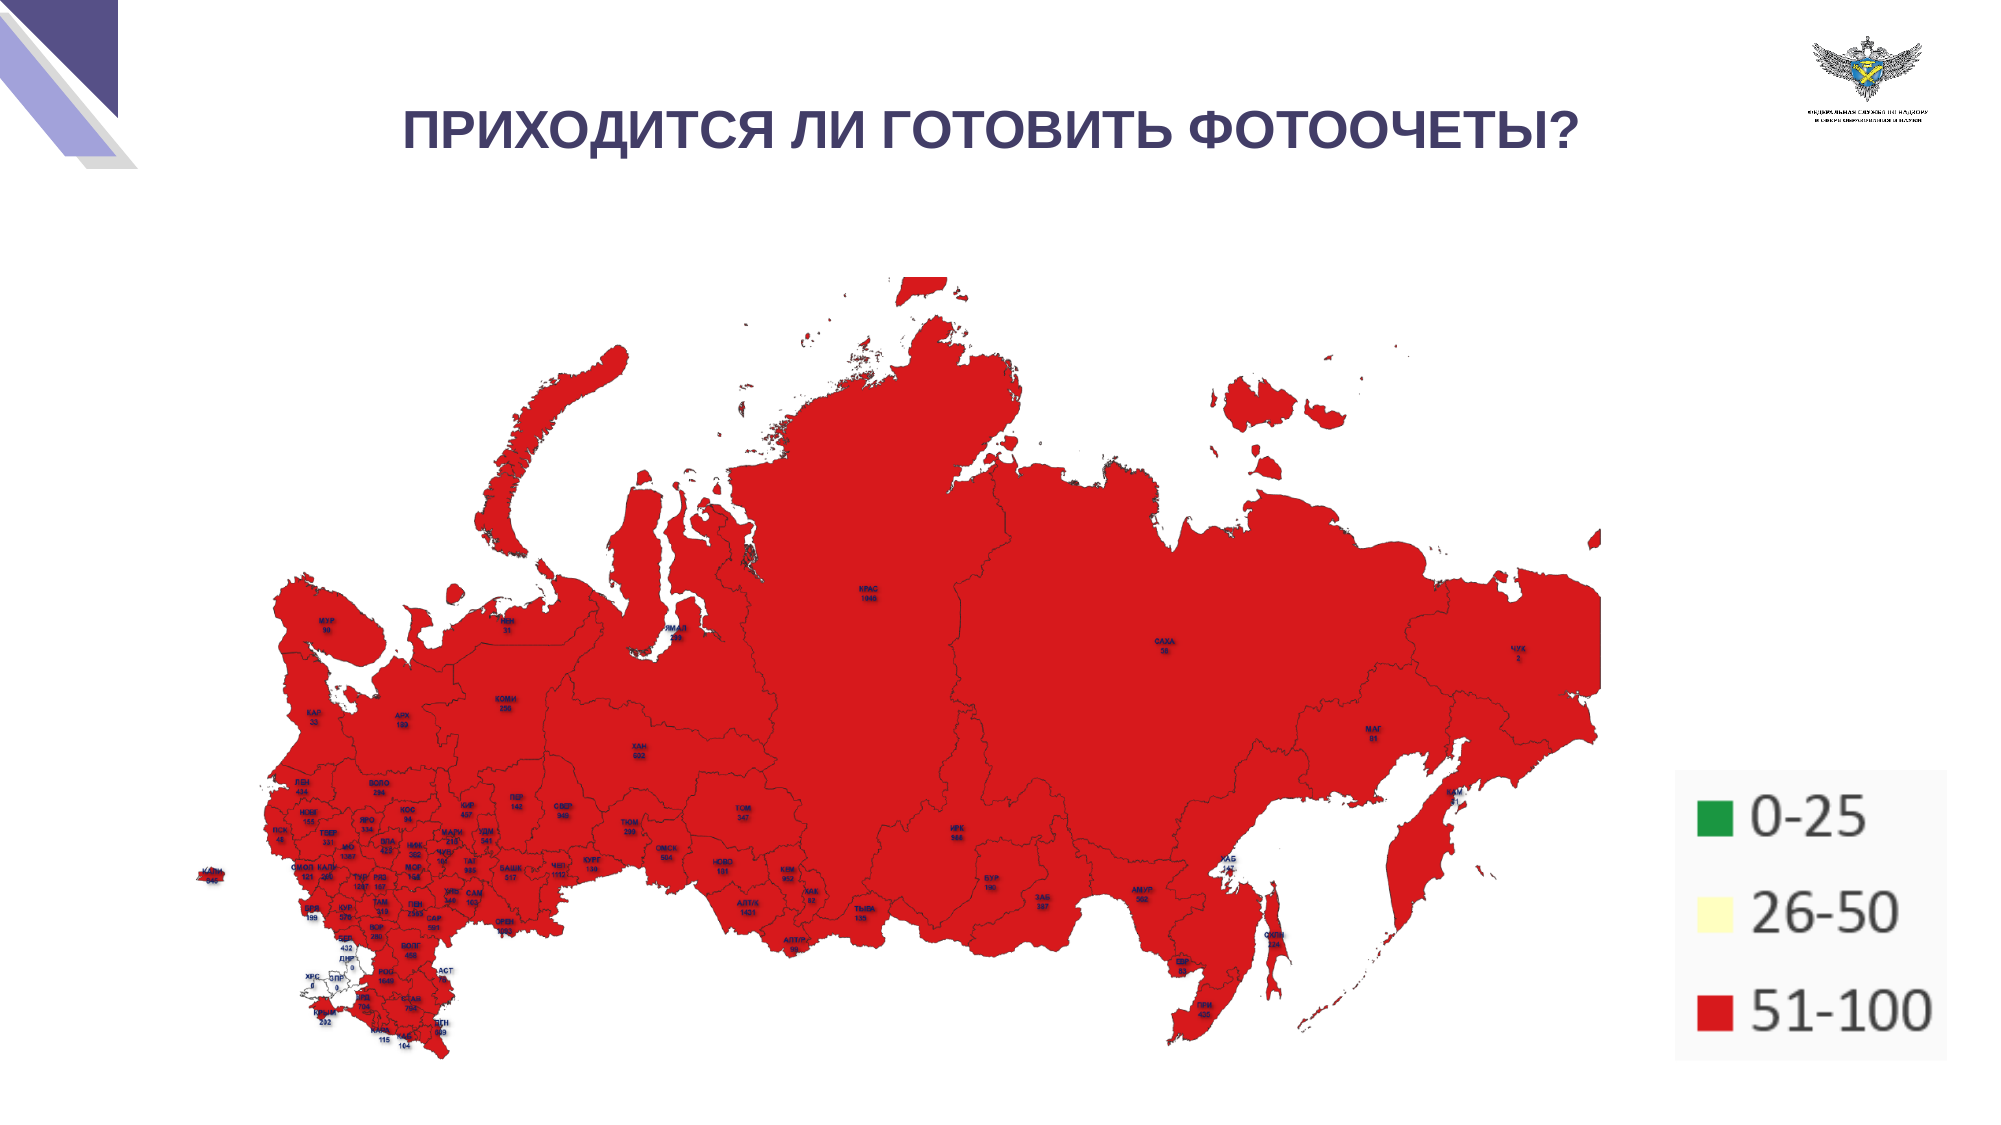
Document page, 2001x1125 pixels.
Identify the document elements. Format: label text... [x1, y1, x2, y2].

picture [0, 277, 1953, 1085]
text_box ПРИХОДИТСЯ ЛИ ГОТОВИТЬ ФОТООЧЕТЫ? [387, 88, 1676, 167]
picture [1808, 35, 1928, 122]
